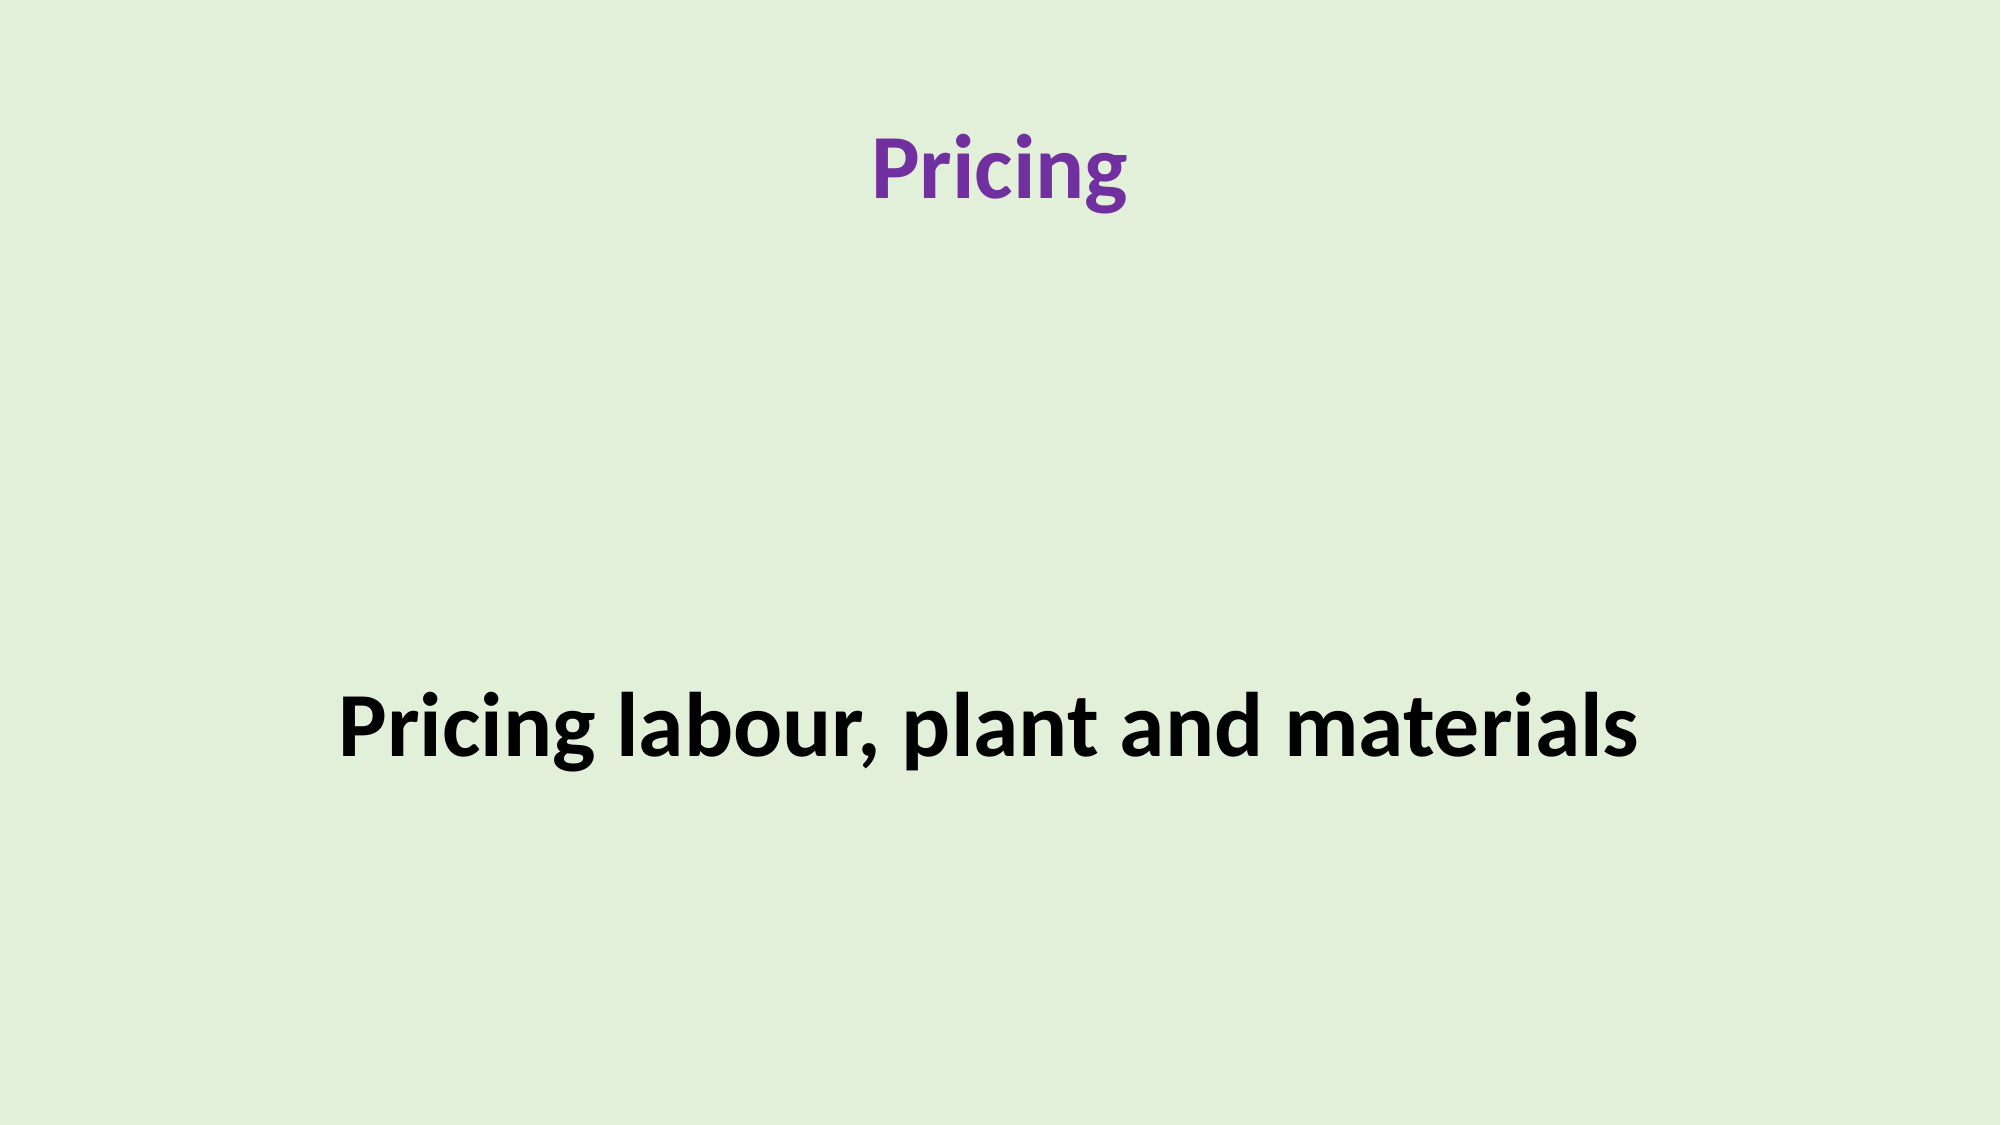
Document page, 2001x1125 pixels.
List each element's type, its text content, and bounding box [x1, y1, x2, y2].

title Pricing [137, 59, 1863, 278]
list Pricing labour, plant and materials [137, 299, 1863, 1014]
